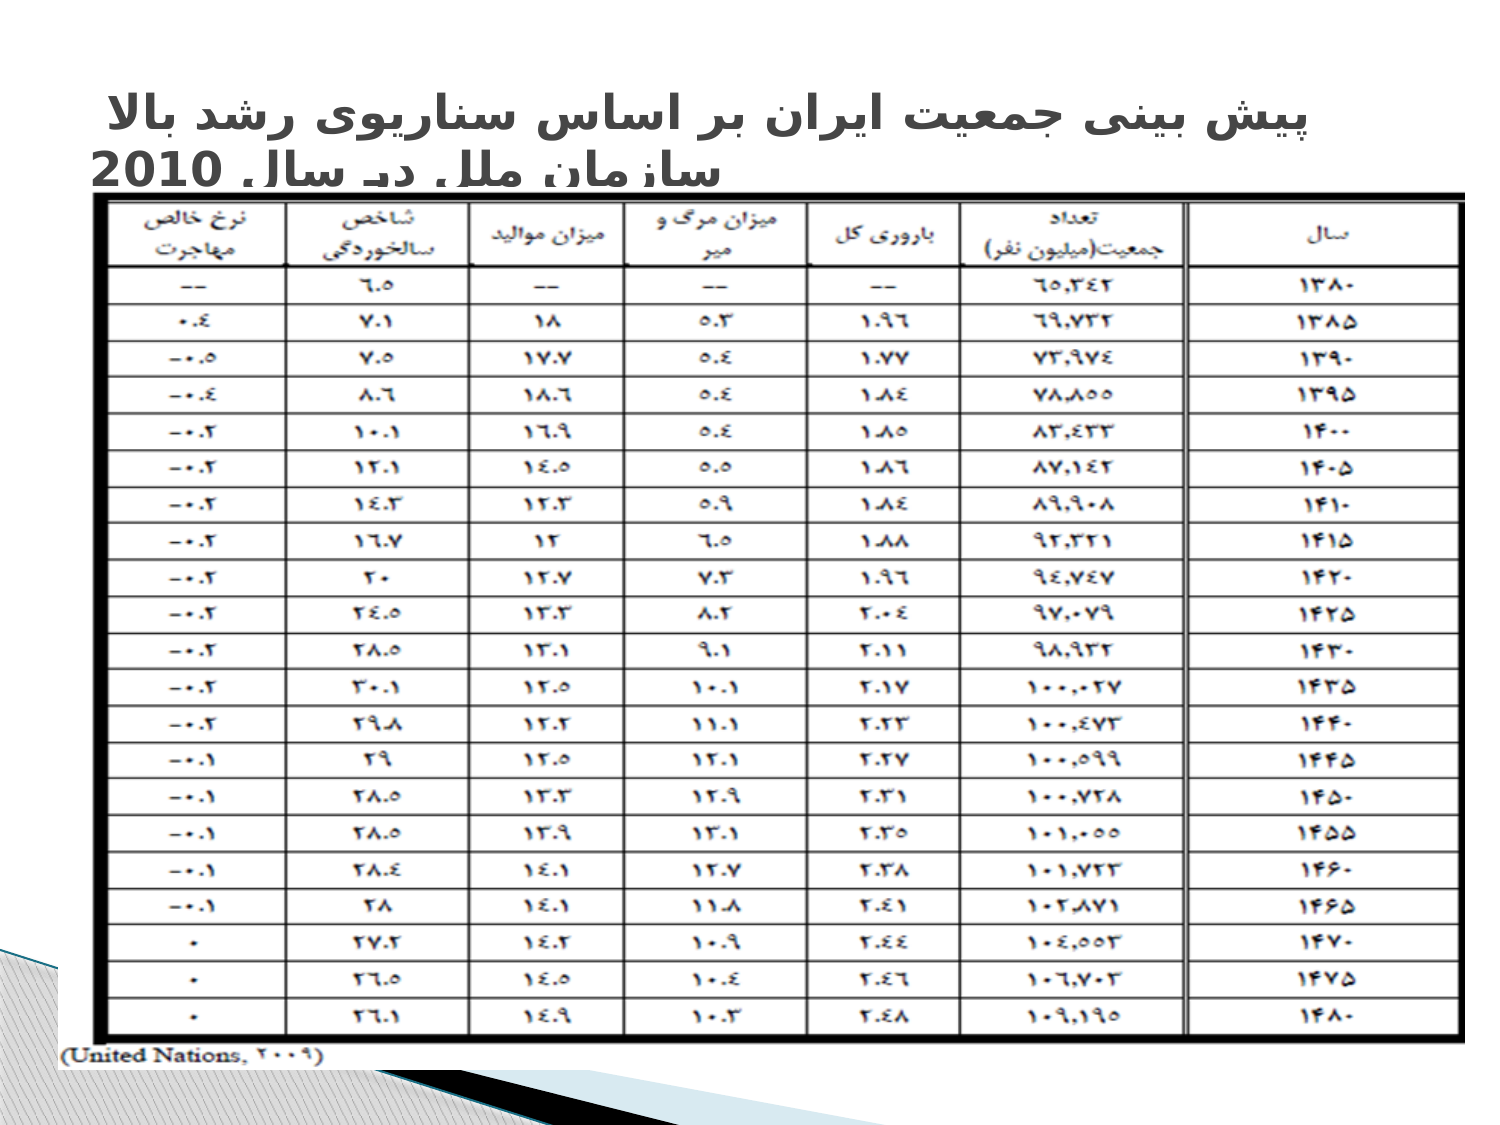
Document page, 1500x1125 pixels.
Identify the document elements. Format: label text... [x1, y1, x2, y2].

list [58, 187, 1466, 1070]
title پیش بینی جمعیت ایران بر اساس سناریوی رشد بالا سازمان ملل در سال 2010 [75, 45, 1425, 186]
